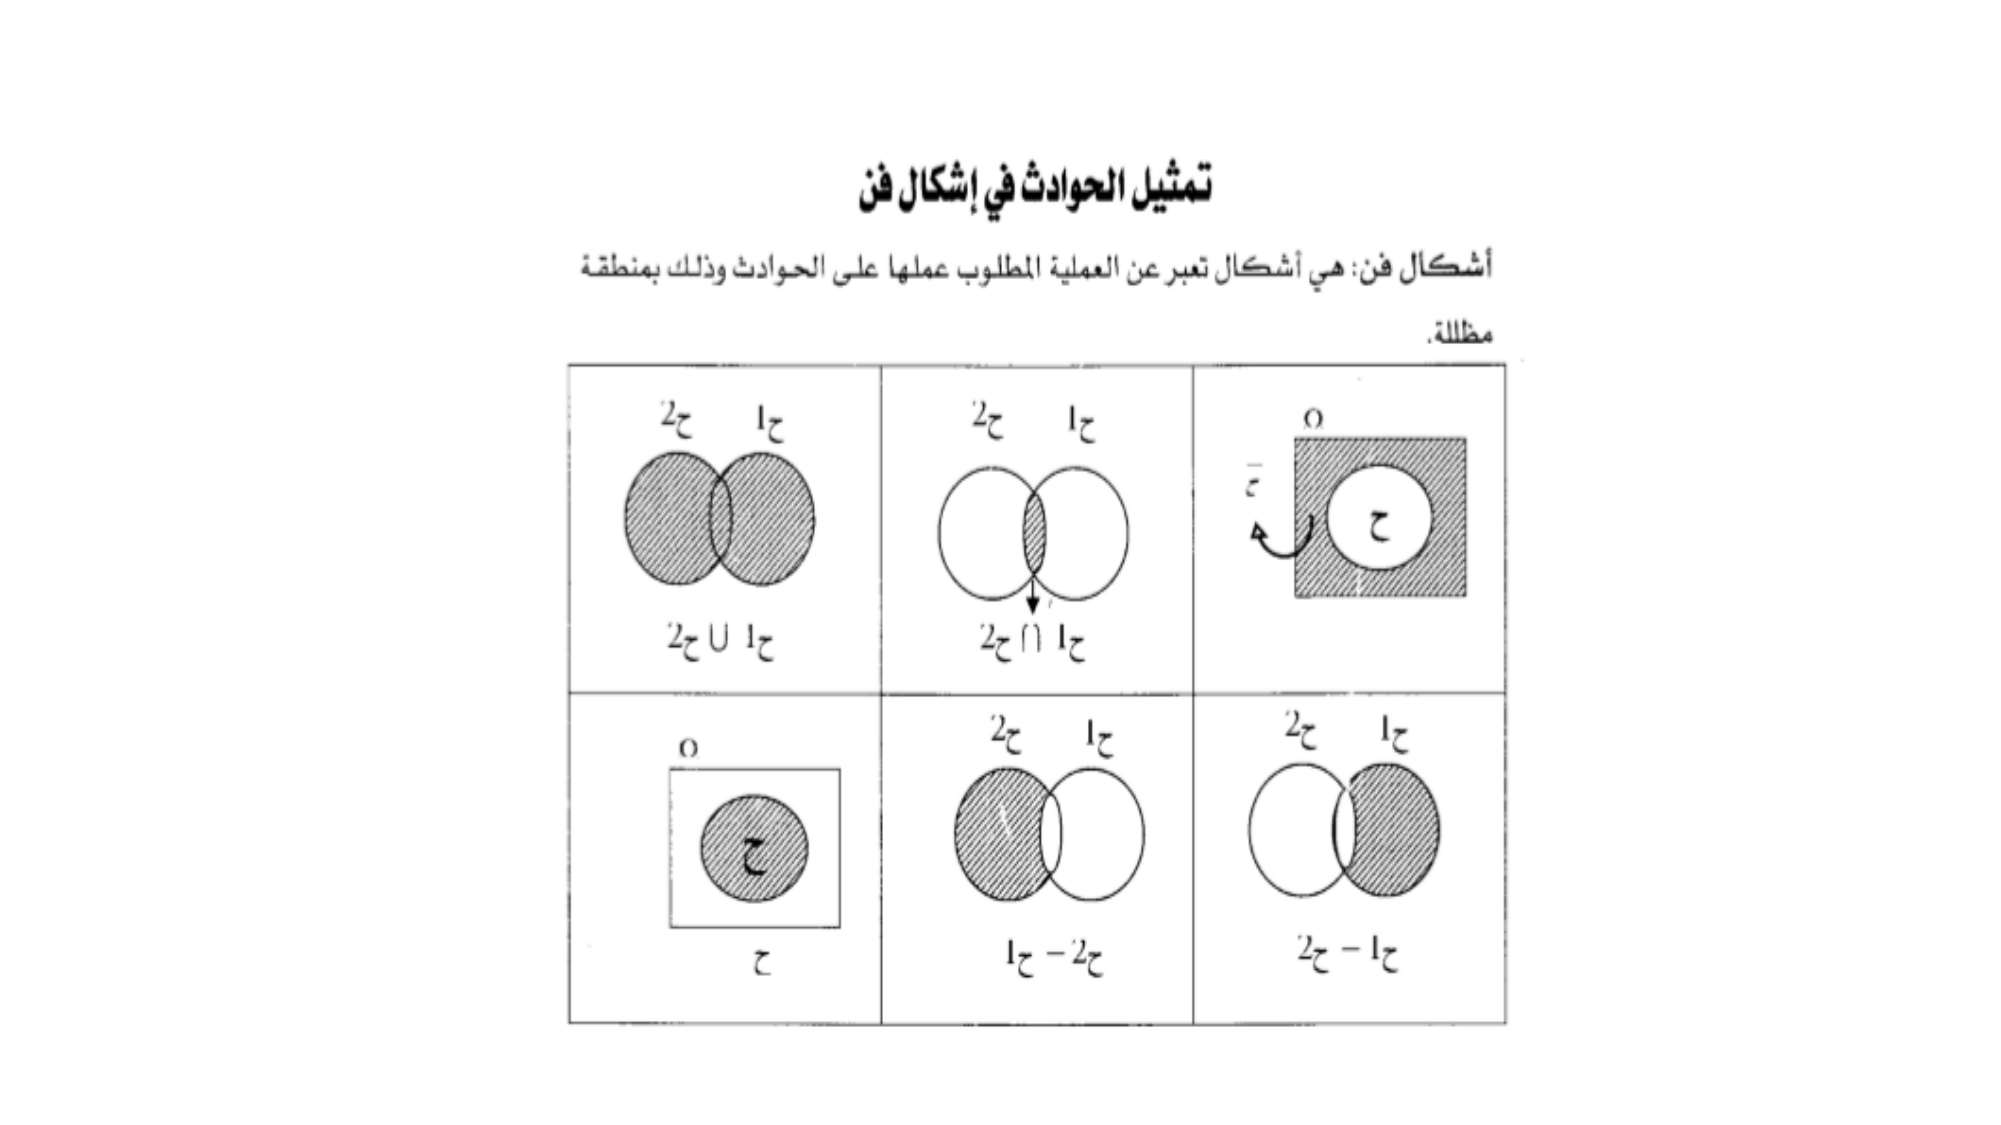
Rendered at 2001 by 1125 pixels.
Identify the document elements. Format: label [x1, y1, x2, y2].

picture [522, 120, 1539, 1080]
